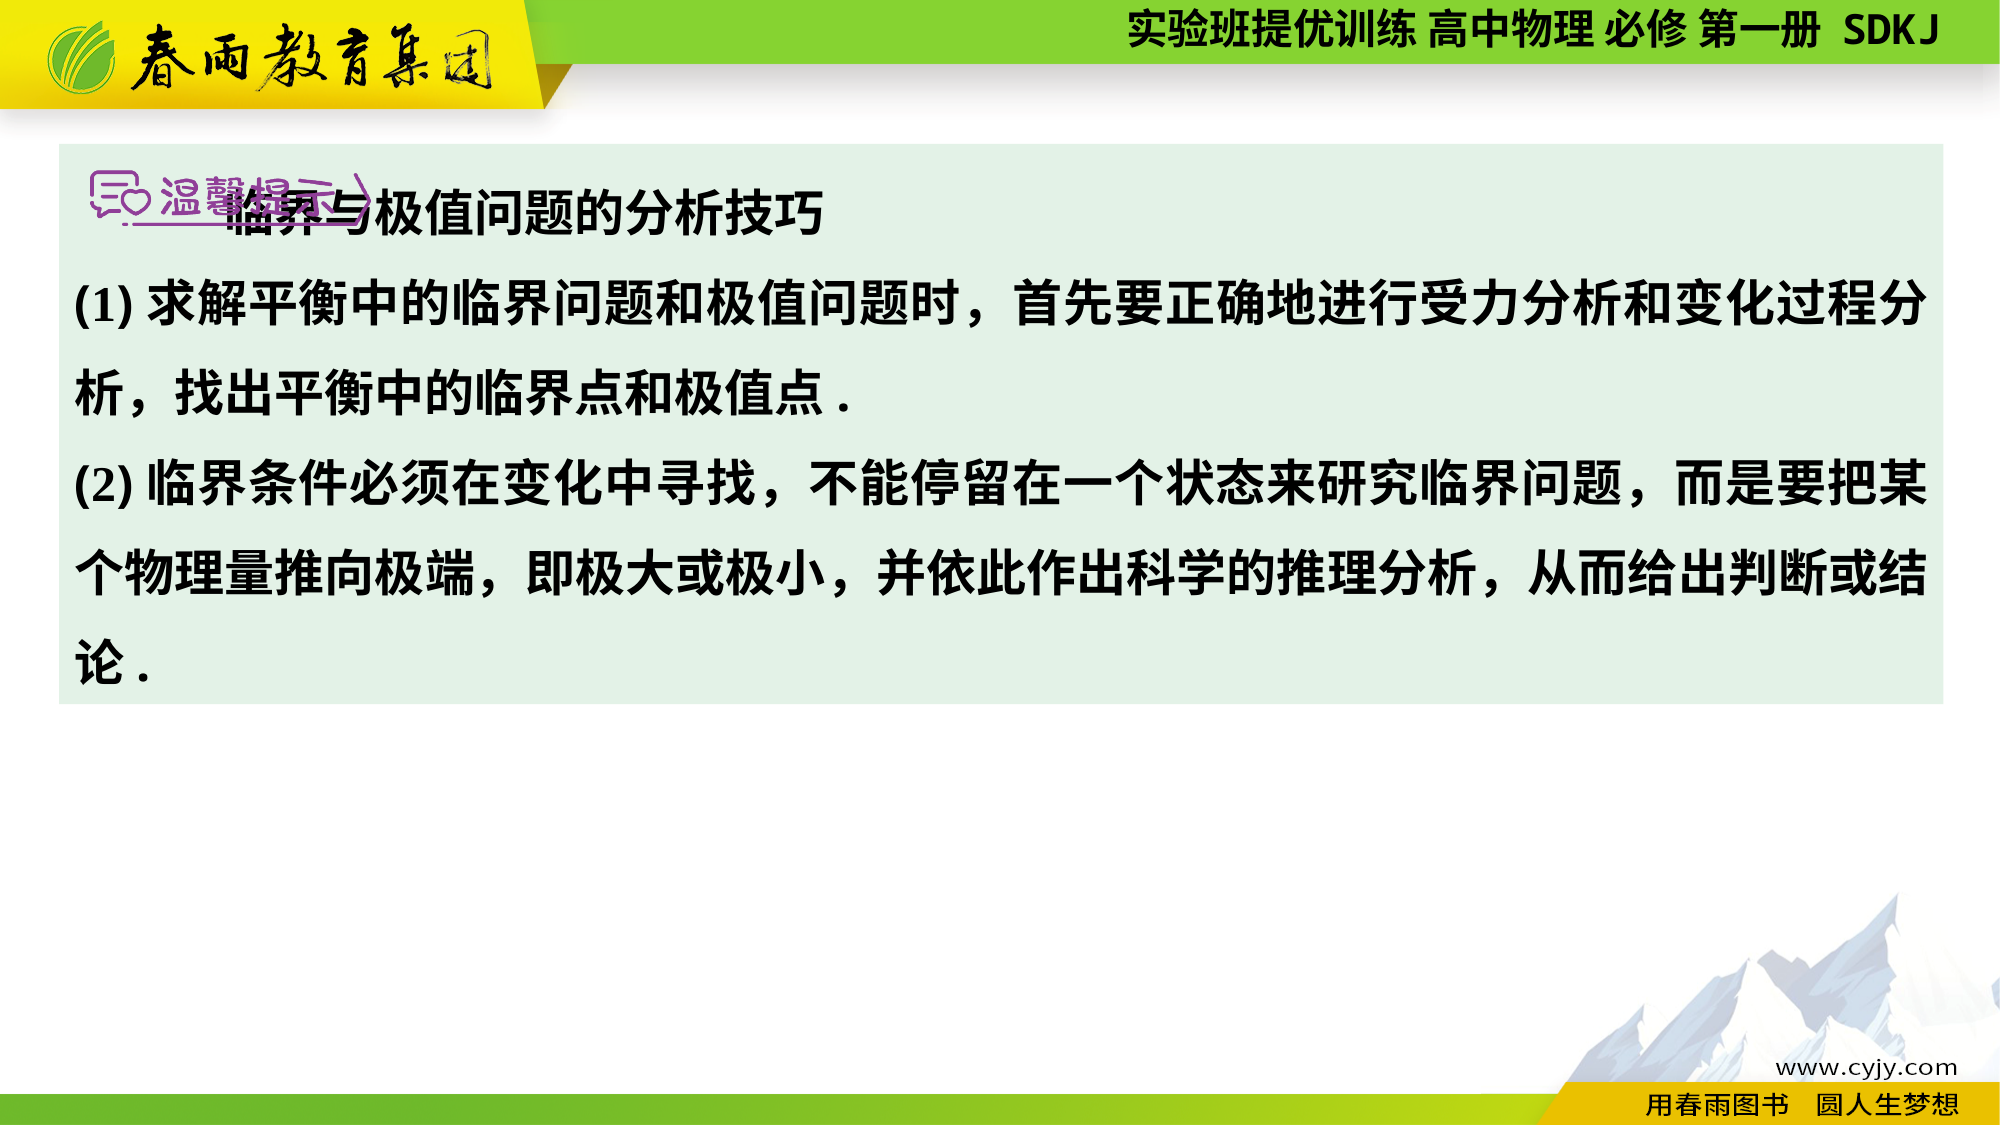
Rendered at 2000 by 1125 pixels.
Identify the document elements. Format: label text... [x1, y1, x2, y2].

picture [0, 0, 2000, 1125]
list 临界与极值问题的分析技巧 (1)求解平衡中的临界问题和极值问题时，首先要正确地进行受力分析和变化过程分析，找出平衡中的临界点和极值点. (2)临界条件必须在变化中寻找，不能停留在一个状态来研究临界问题，而是要把某个物理量推向极端，即极大或极小，并依此作出科学的推理分析，从而给出判断或结论. [59, 143, 1944, 705]
